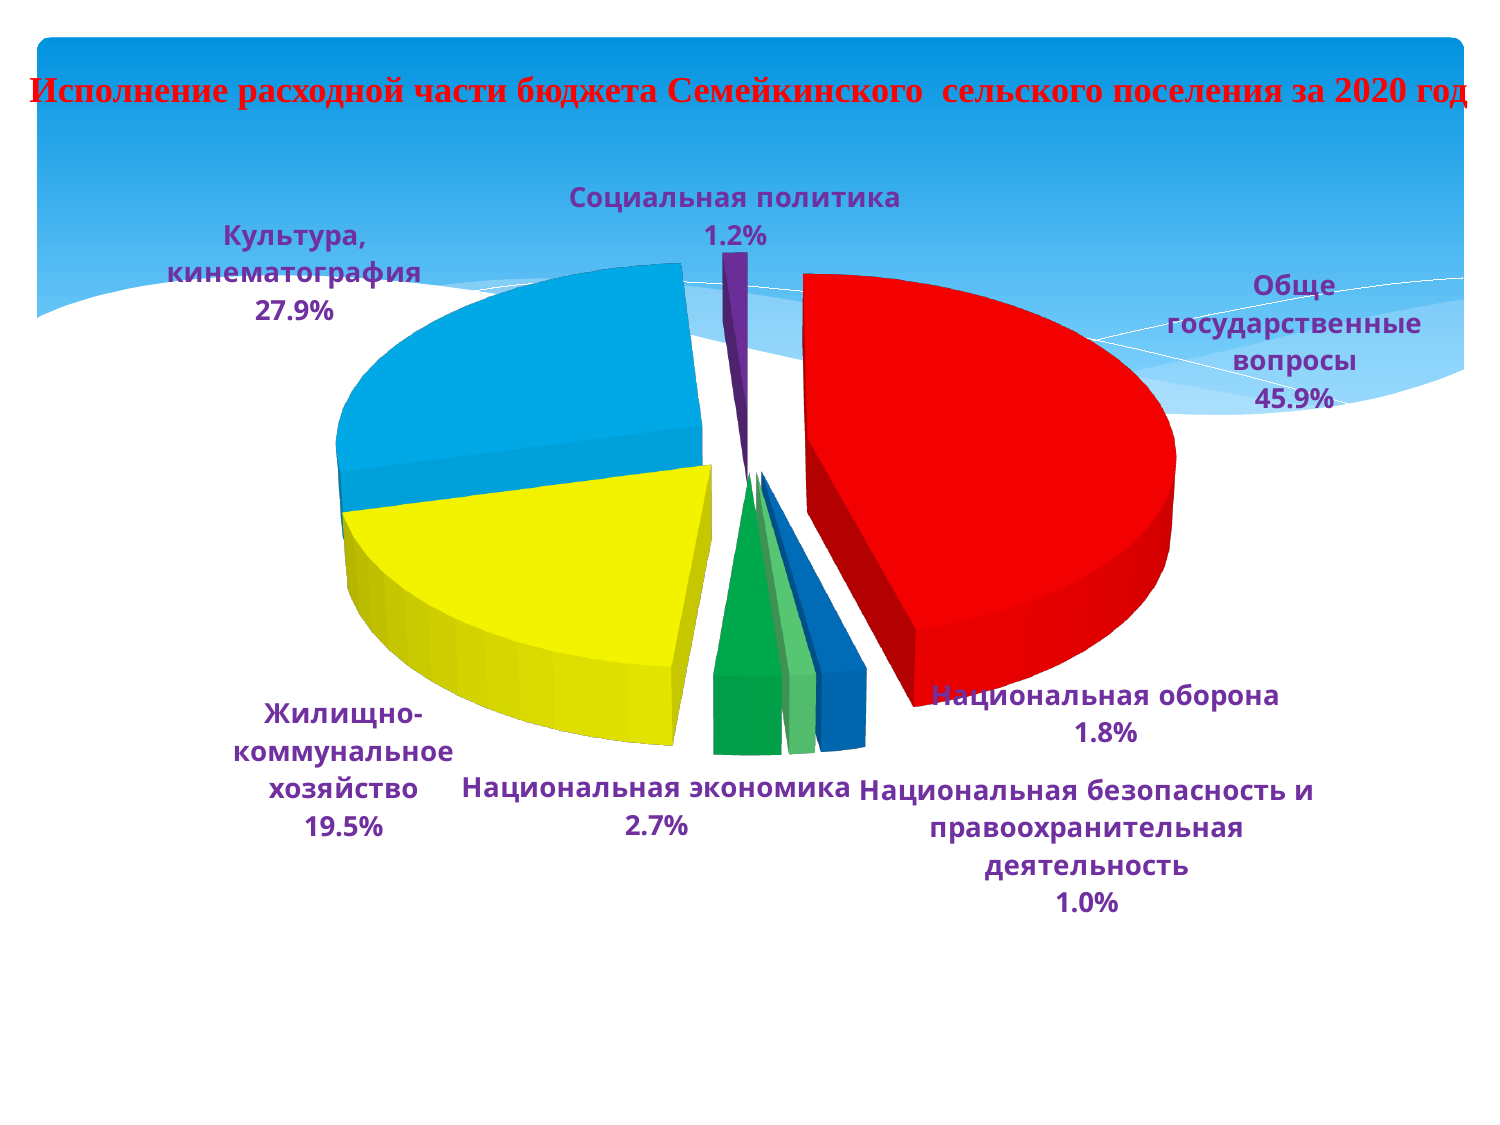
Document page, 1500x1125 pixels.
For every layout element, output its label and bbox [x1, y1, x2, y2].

chart [0, 0, 1500, 1125]
